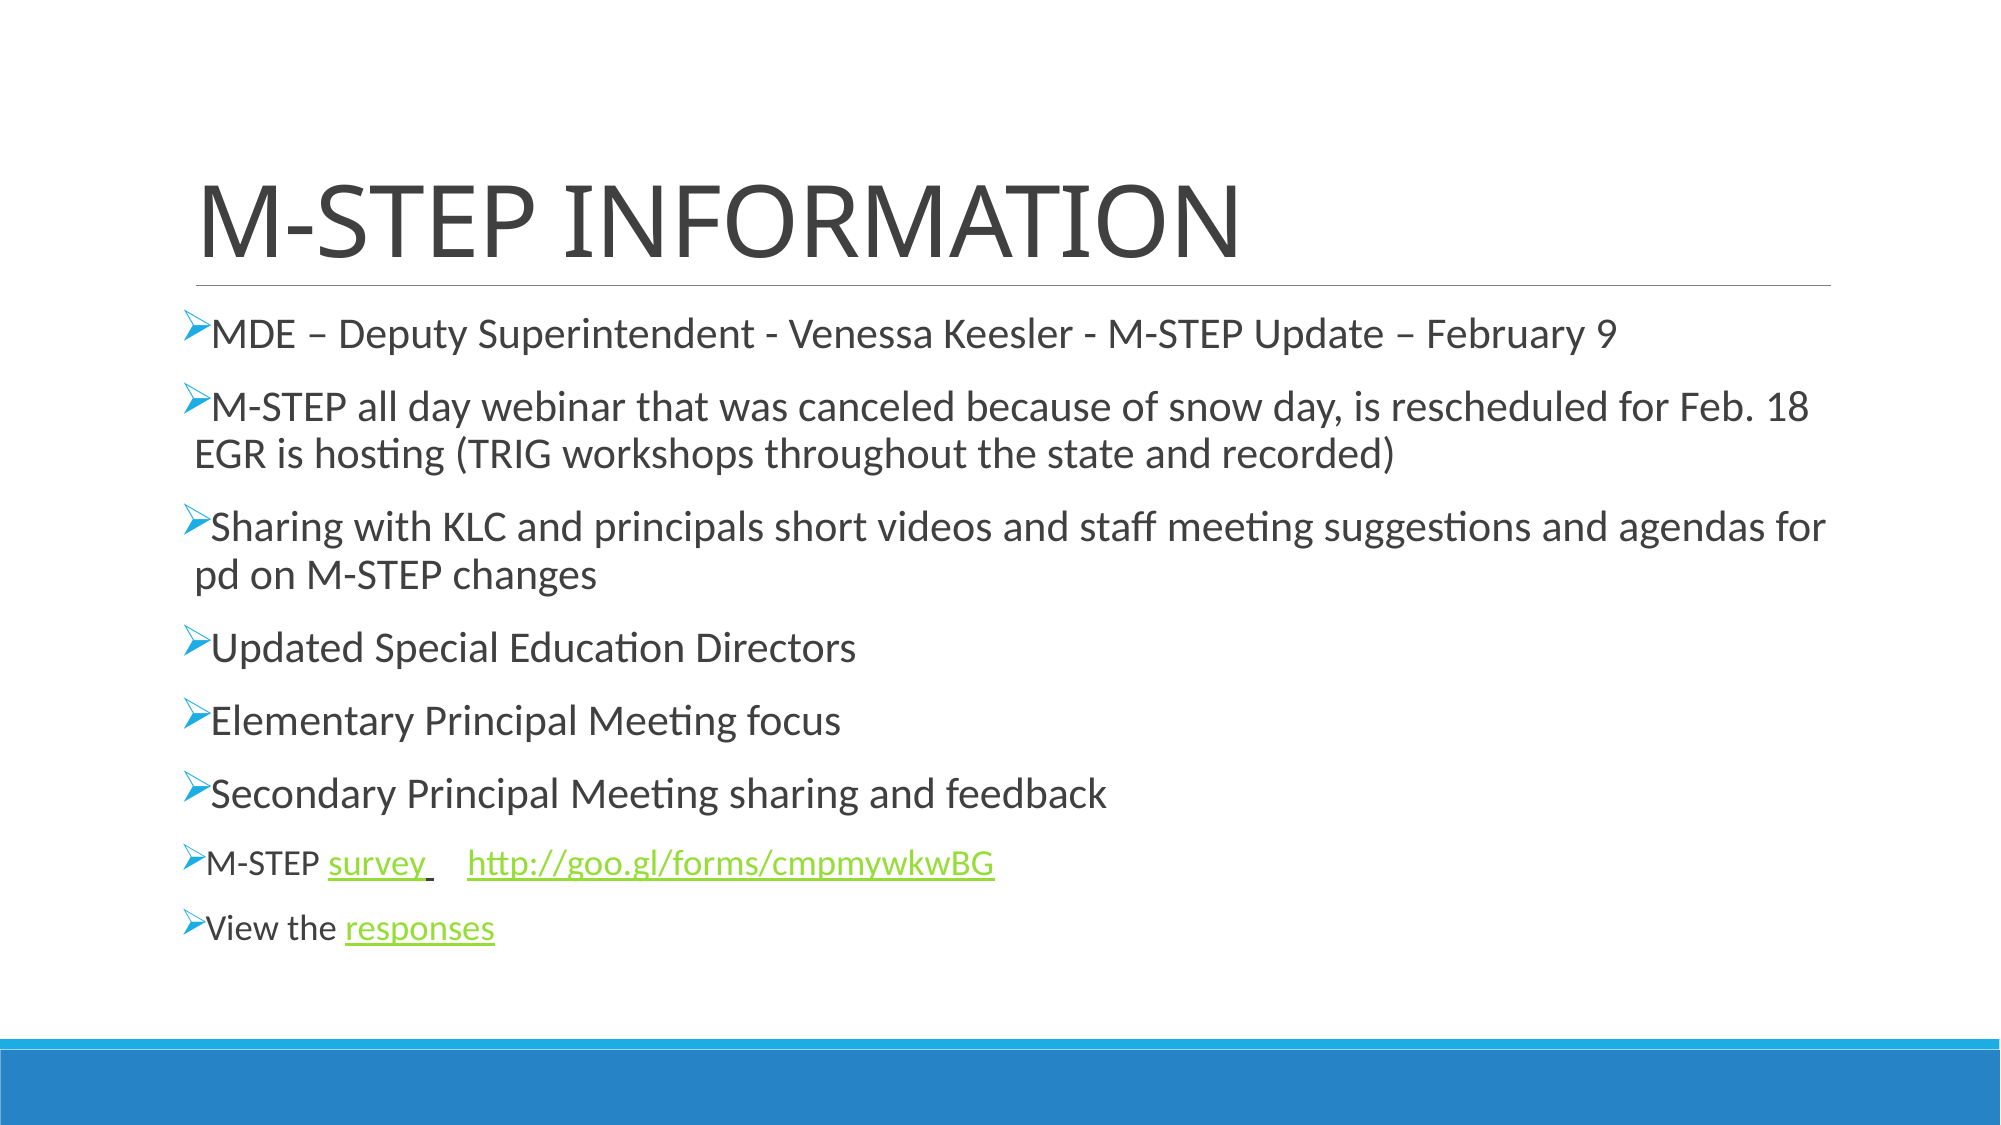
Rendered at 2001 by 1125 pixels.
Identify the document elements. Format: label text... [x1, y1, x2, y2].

title M-STEP INFORMATION [180, 47, 1830, 285]
list MDE – Deputy Superintendent - Venessa Keesler - M-STEP Update – February 9 M-STEP all day webinar that was canceled because of snow day, is rescheduled for Feb. 18 EGR is hosting (TRIG workshops throughout the state and recorded) Sharing with KLC and principals short videos and staff meeting suggestions and agendas for pd on M-STEP changes Updated Special Education Directors Elementary Principal Meeting focus Secondary Principal Meeting sharing and feedback M-STEP survey http://goo.gl/forms/cmpmywkwBG View the responses [180, 302, 1830, 963]
